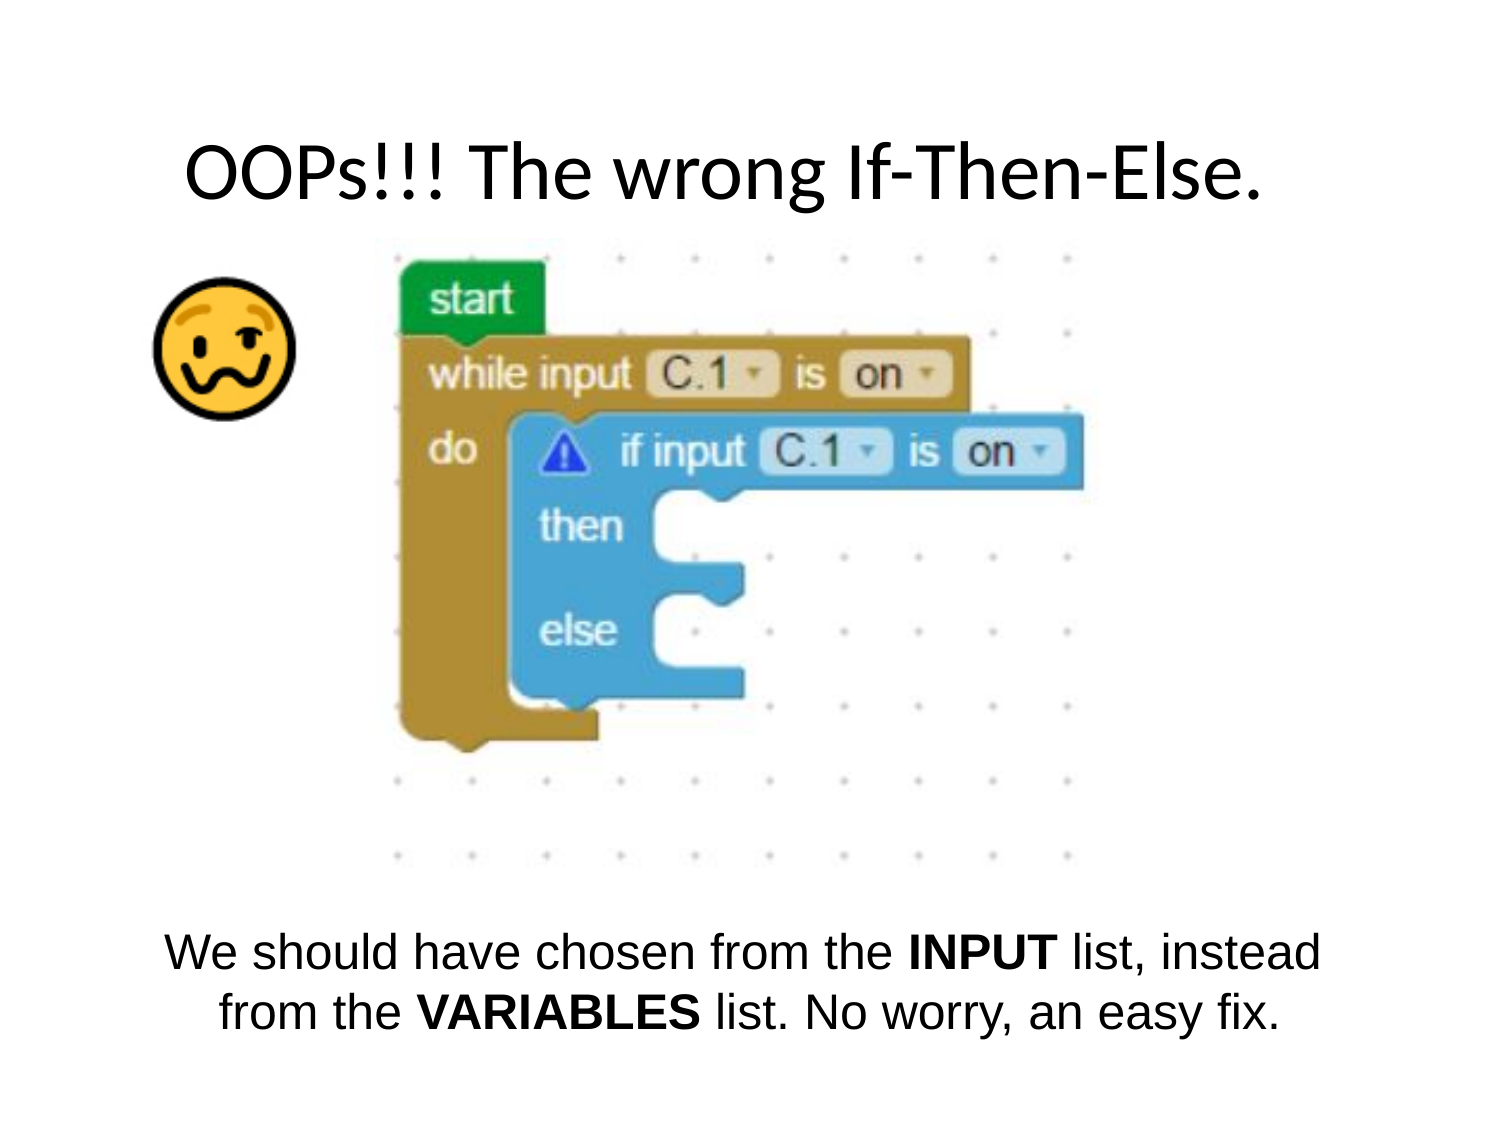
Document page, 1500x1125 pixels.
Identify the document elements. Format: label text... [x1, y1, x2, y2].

text_box OOPs!!! The wrong If-Then-Else. [169, 108, 1281, 224]
picture [124, 246, 334, 445]
picture [374, 238, 1126, 887]
text_box We should have chosen from the INPUT list, instead from the VARIABLES list. No worry, an easy fix. [149, 912, 1351, 1048]
